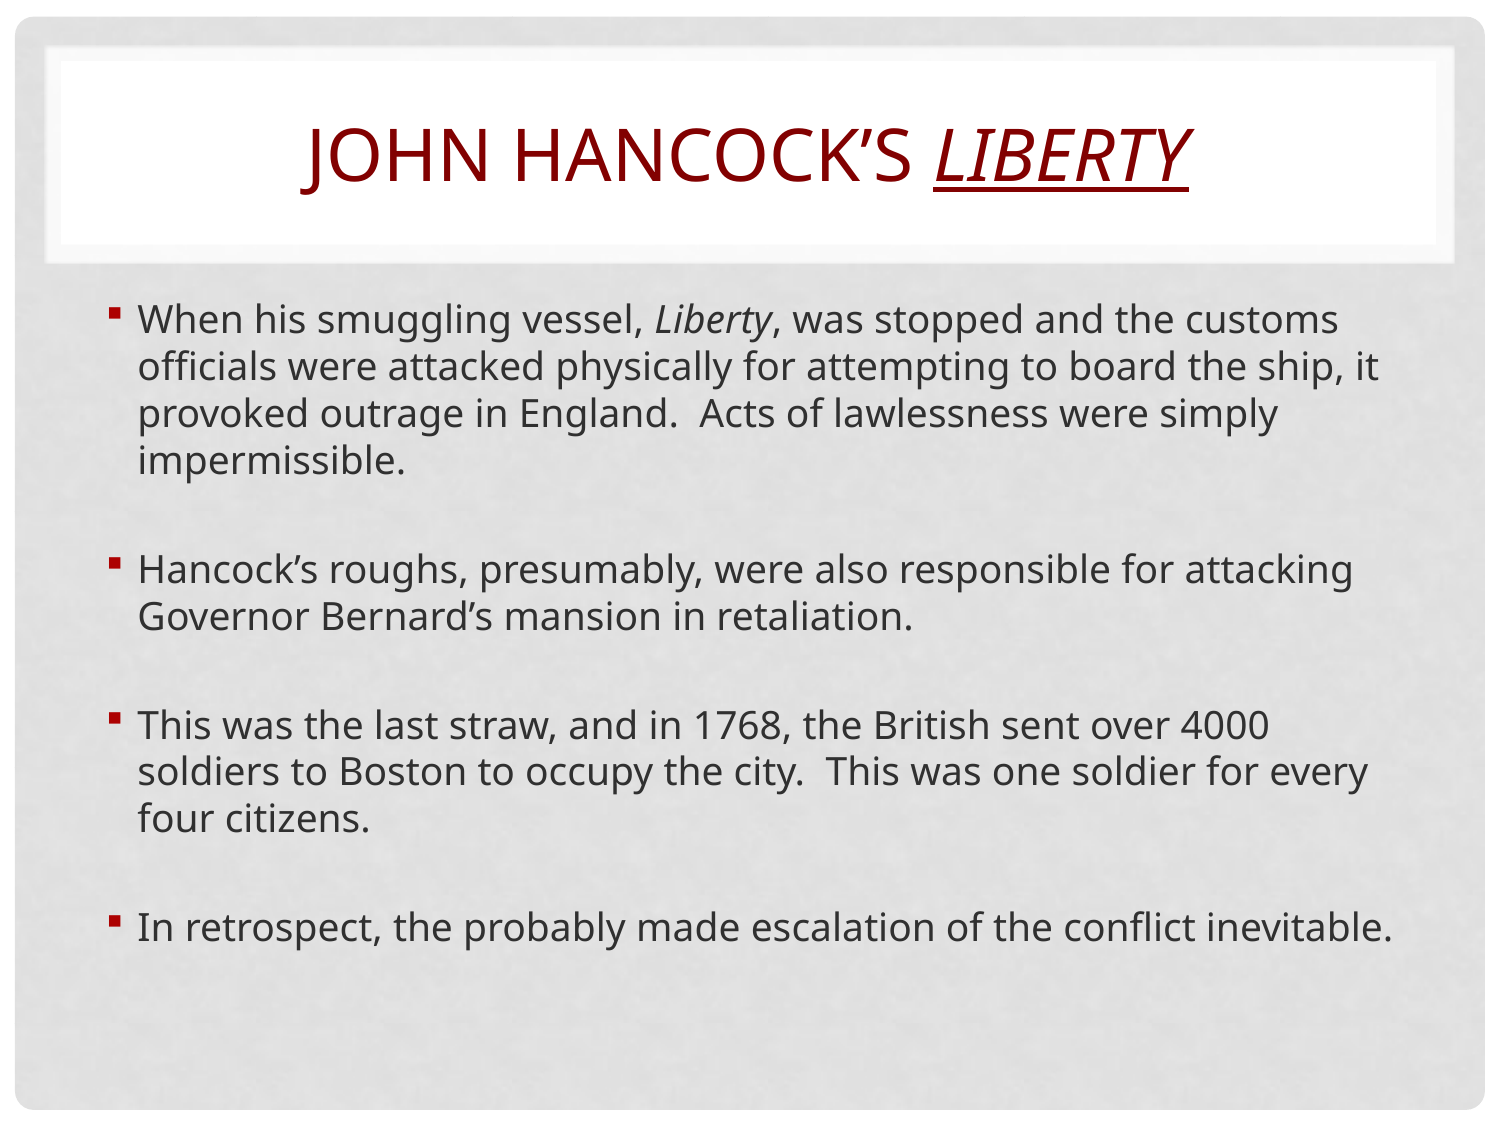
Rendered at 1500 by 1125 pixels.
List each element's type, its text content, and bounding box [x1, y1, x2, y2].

title John Hancock’s Liberty [69, 66, 1425, 238]
list When his smuggling vessel, Liberty, was stopped and the customs officials were attacked physically for attempting to board the ship, it provoked outrage in England. Acts of lawlessness were simply impermissible. Hancock’s roughs, presumably, were also responsible for attacking Governor Bernard’s mansion in retaliation. This was the last straw, and in 1768, the British sent over 4000 soldiers to Boston to occupy the city. This was one soldier for every four citizens. In retrospect, the probably made escalation of the conflict inevitable. [75, 287, 1425, 1005]
